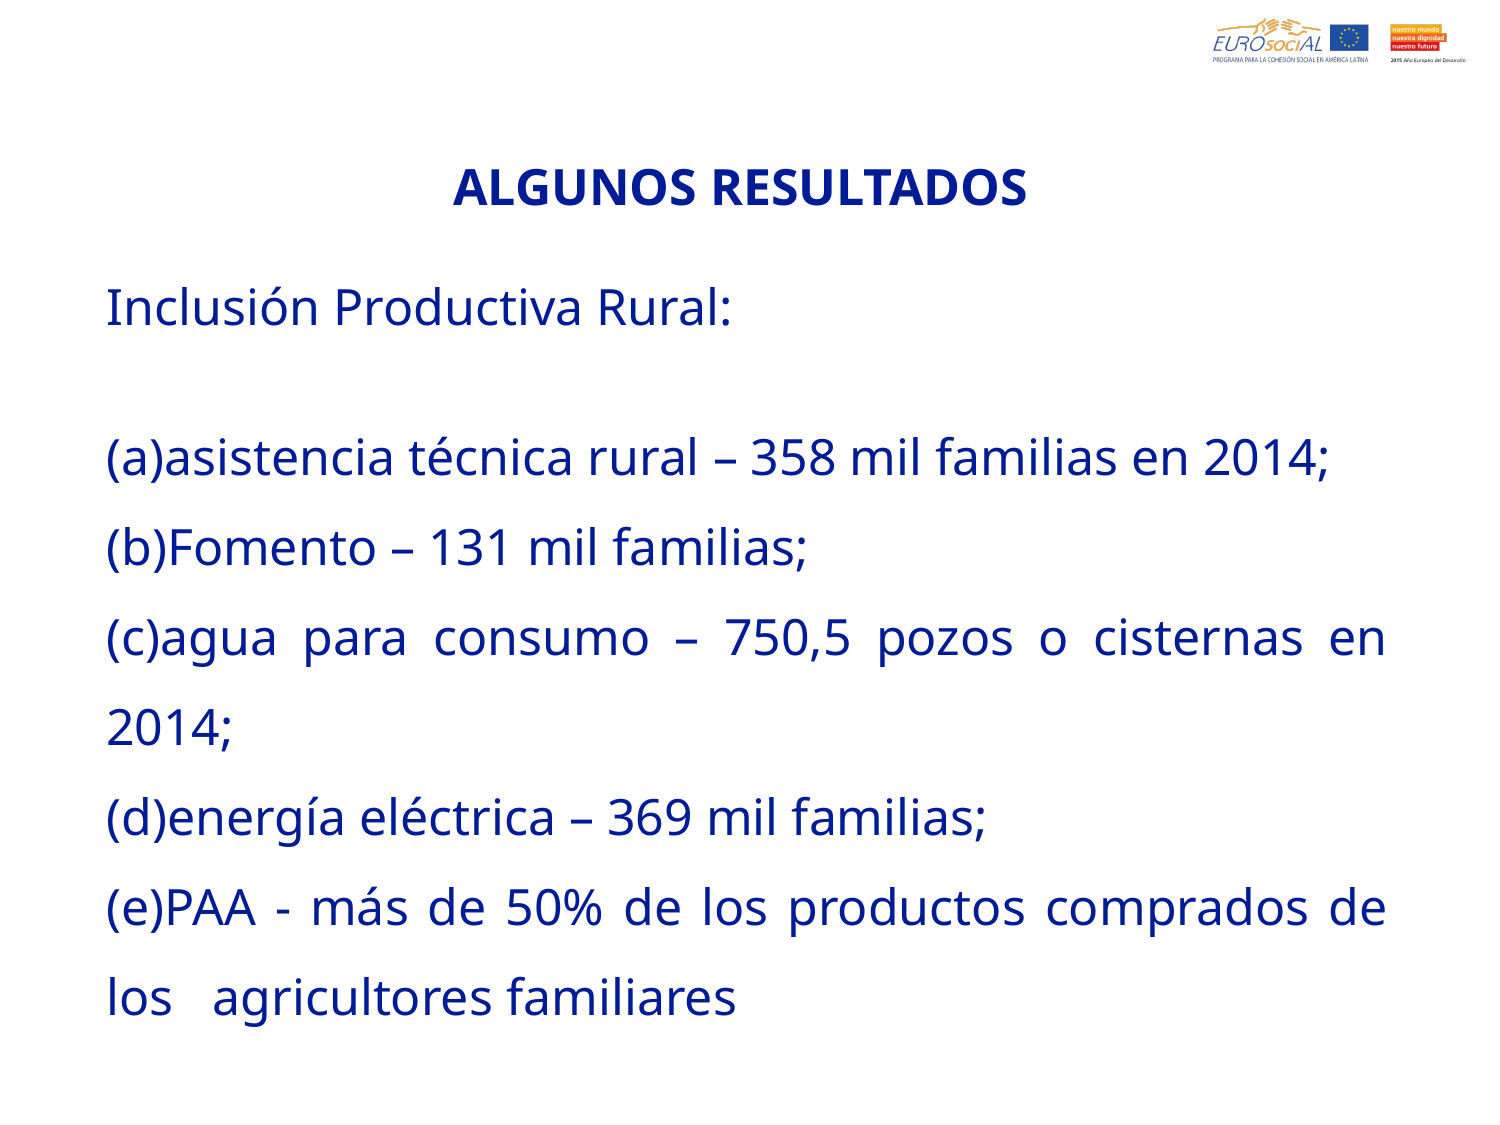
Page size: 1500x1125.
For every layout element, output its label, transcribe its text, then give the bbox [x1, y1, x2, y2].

picture [1206, 14, 1470, 69]
text_box ALGUNOS RESULTADOS Inclusión Productiva Rural: asistencia técnica rural – 358 mil familias en 2014; Fomento – 131 mil familias; agua para consumo – 750,5 pozos o cisternas en 2014; energía eléctrica – 369 mil familias; PAA - más de 50% de los productos comprados de los agricultores familiares [91, 147, 1403, 1033]
